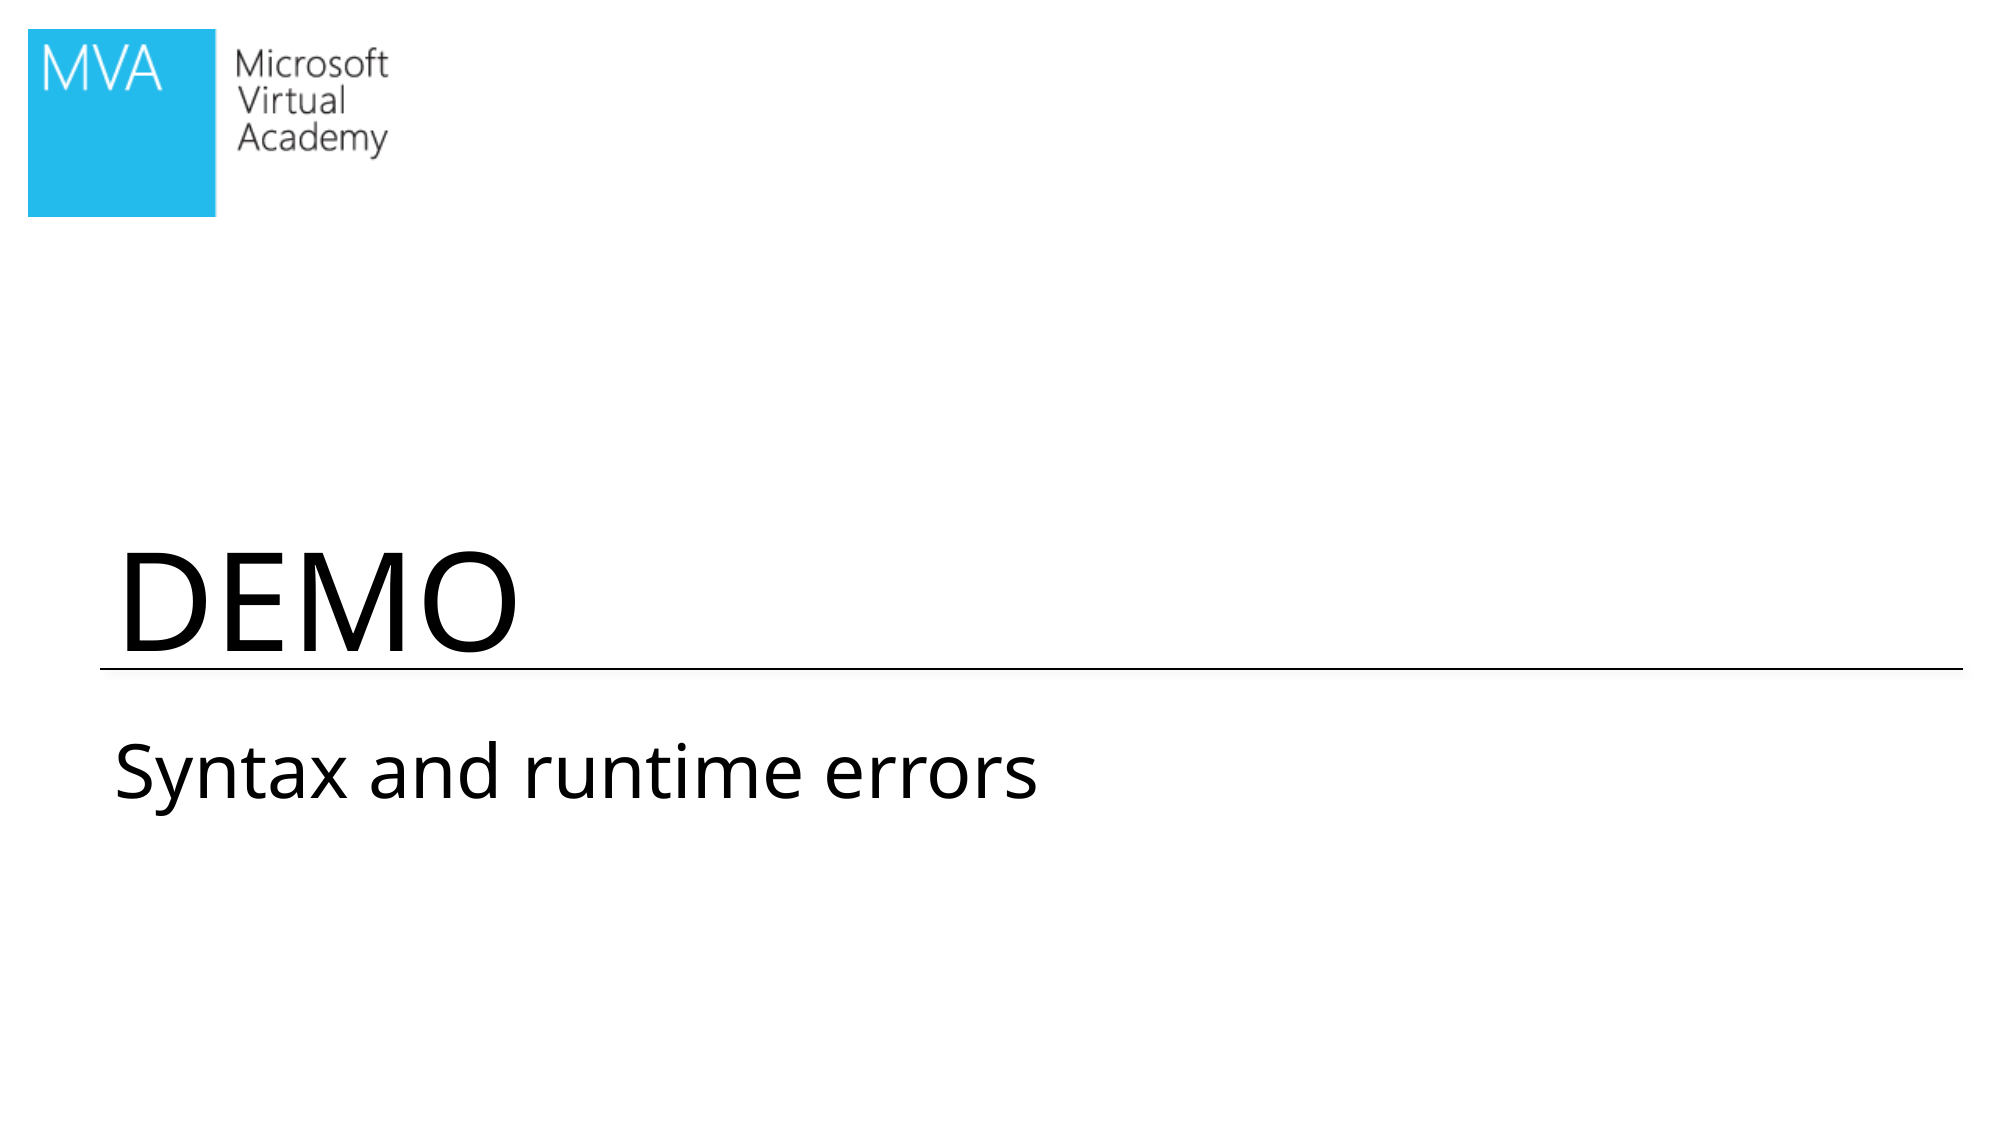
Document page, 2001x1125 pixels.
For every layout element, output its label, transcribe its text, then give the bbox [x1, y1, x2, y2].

title Syntax and runtime errors [99, 733, 1976, 1009]
picture [28, 29, 497, 217]
